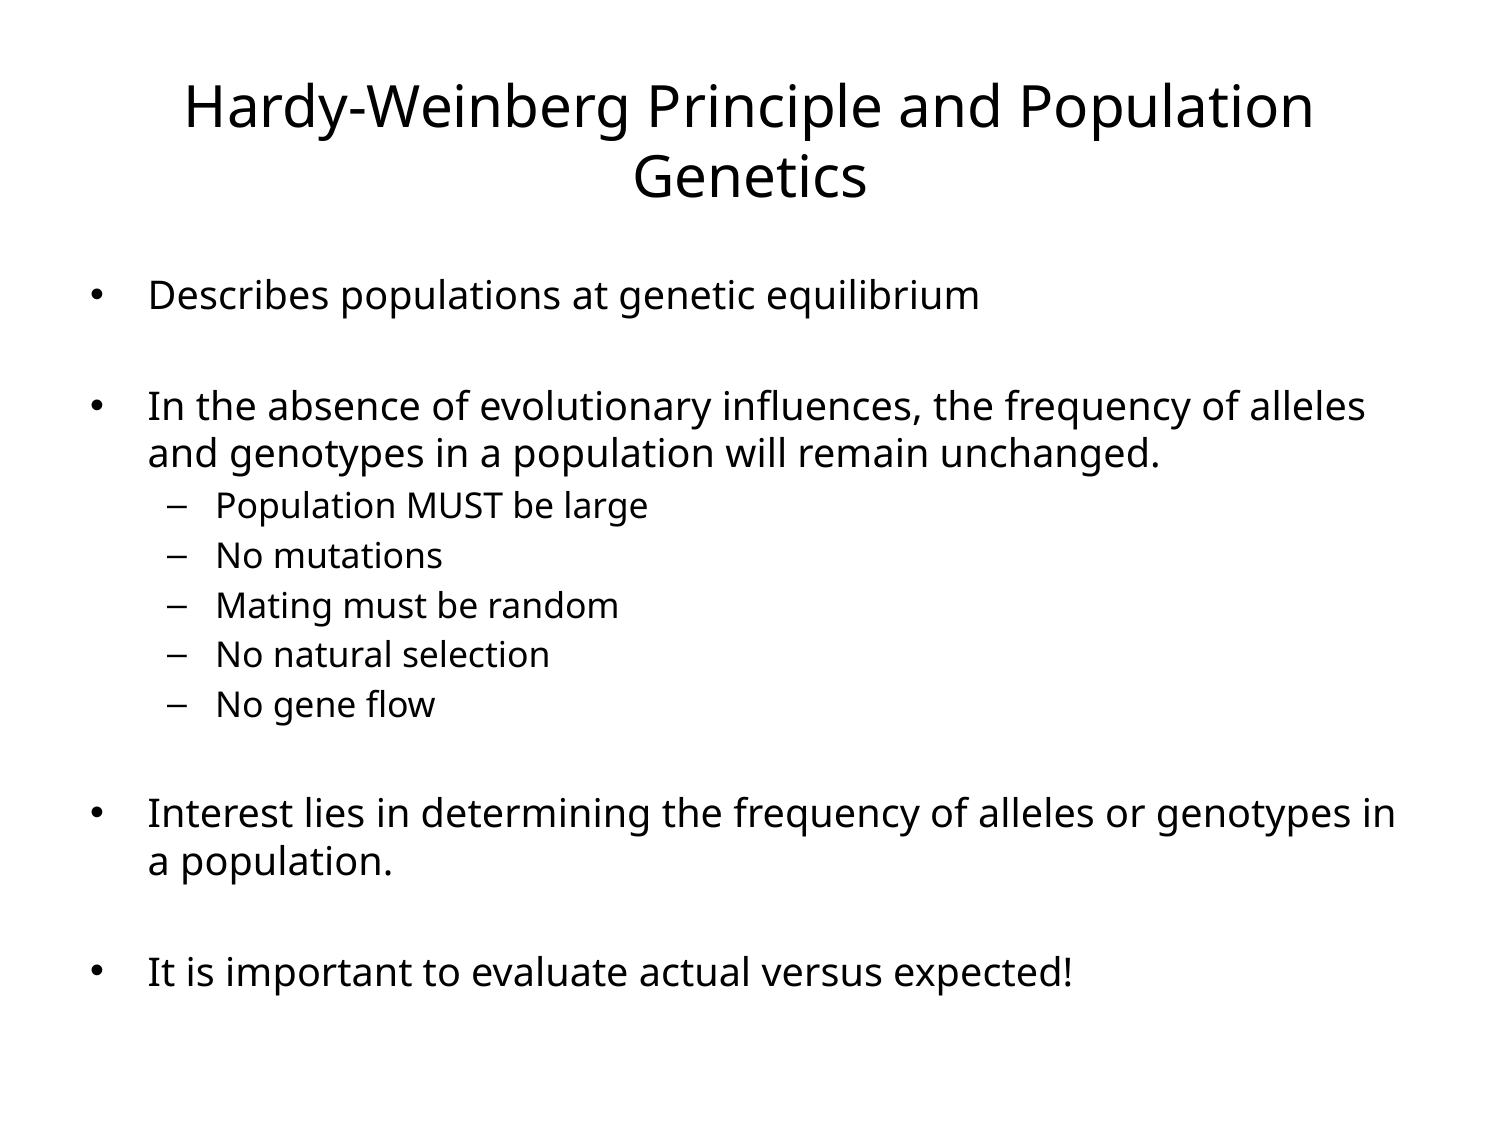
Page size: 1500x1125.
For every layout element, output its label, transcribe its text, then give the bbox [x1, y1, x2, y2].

list Describes populations at genetic equilibrium In the absence of evolutionary influences, the frequency of alleles and genotypes in a population will remain unchanged. Population MUST be large No mutations Mating must be random No natural selection No gene flow Interest lies in determining the frequency of alleles or genotypes in a population. It is important to evaluate actual versus expected! [75, 262, 1425, 1005]
title Hardy-Weinberg Principle and Population Genetics [75, 45, 1425, 233]
